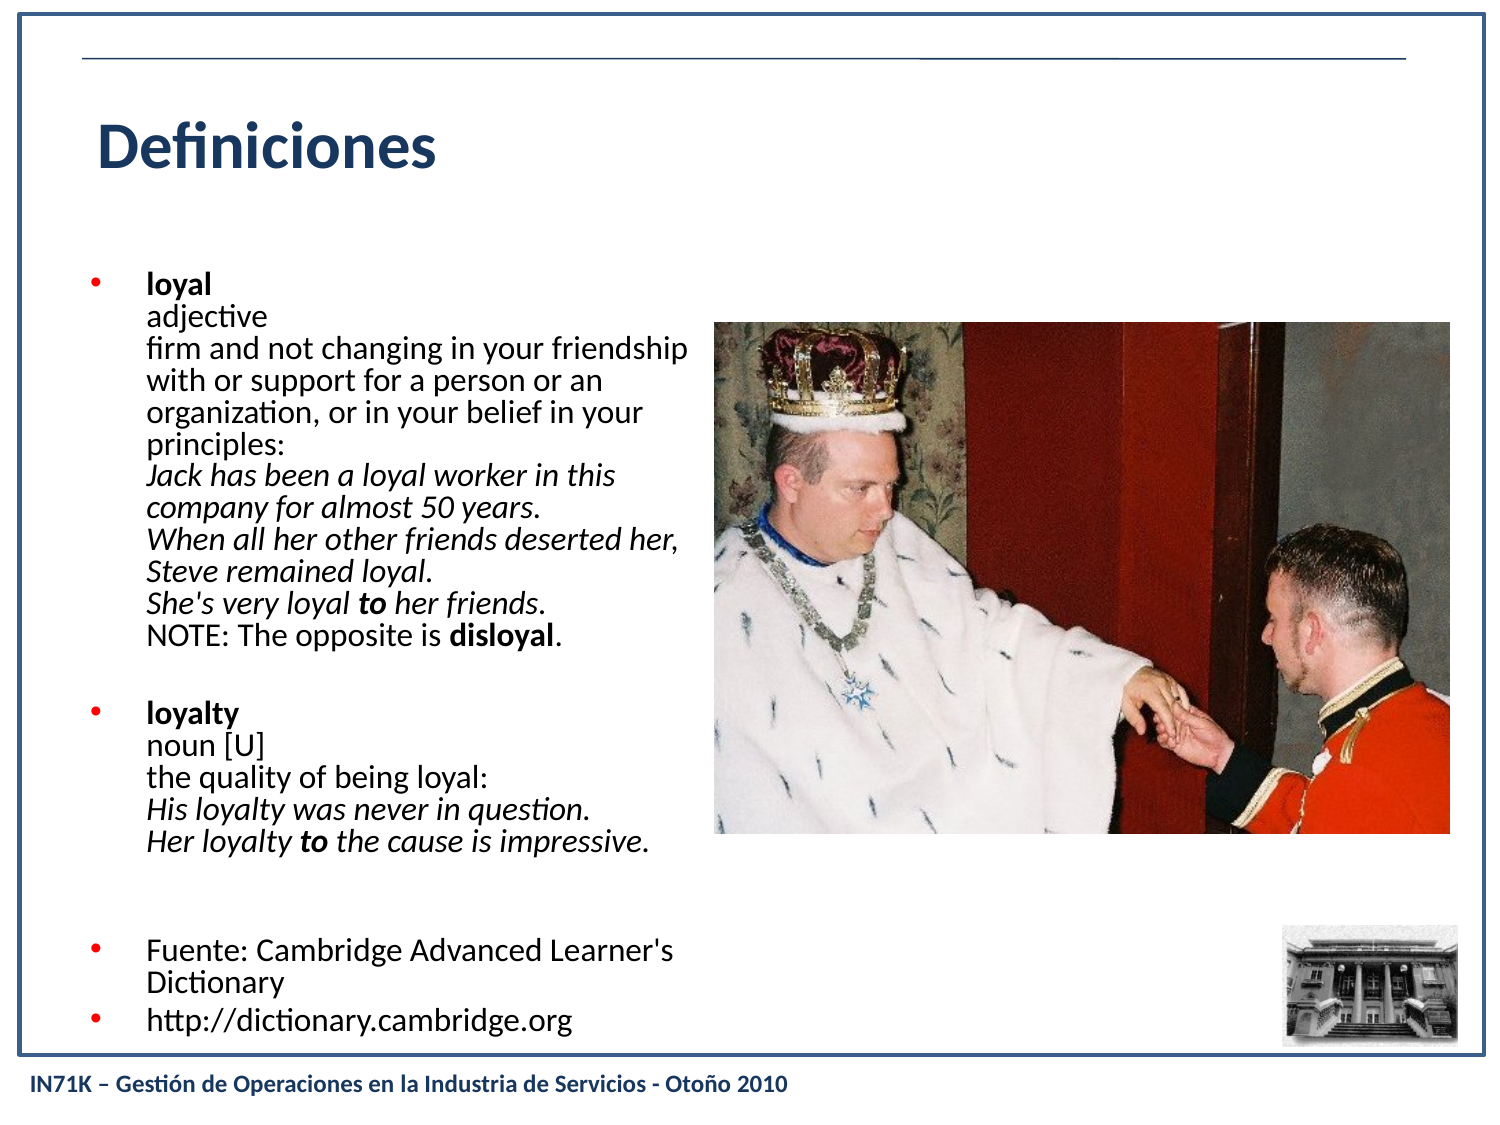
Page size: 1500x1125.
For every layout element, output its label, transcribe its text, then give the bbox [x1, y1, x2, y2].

list loyal adjective firm and not changing in your friendship with or support for a person or an organization, or in your belief in your principles: Jack has been a loyal worker in this company for almost 50 years. When all her other friends deserted her, Steve remained loyal. She's very loyal to her friends. NOTE: The opposite is disloyal. loyalty noun [U] the quality of being loyal: His loyalty was never in question. Her loyalty to the cause is impressive. Fuente: Cambridge Advanced Learner's Dictionary http://dictionary.cambridge.org [74, 262, 738, 1006]
picture [1282, 925, 1458, 1047]
title Definiciones [81, 81, 1414, 202]
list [714, 321, 1451, 834]
